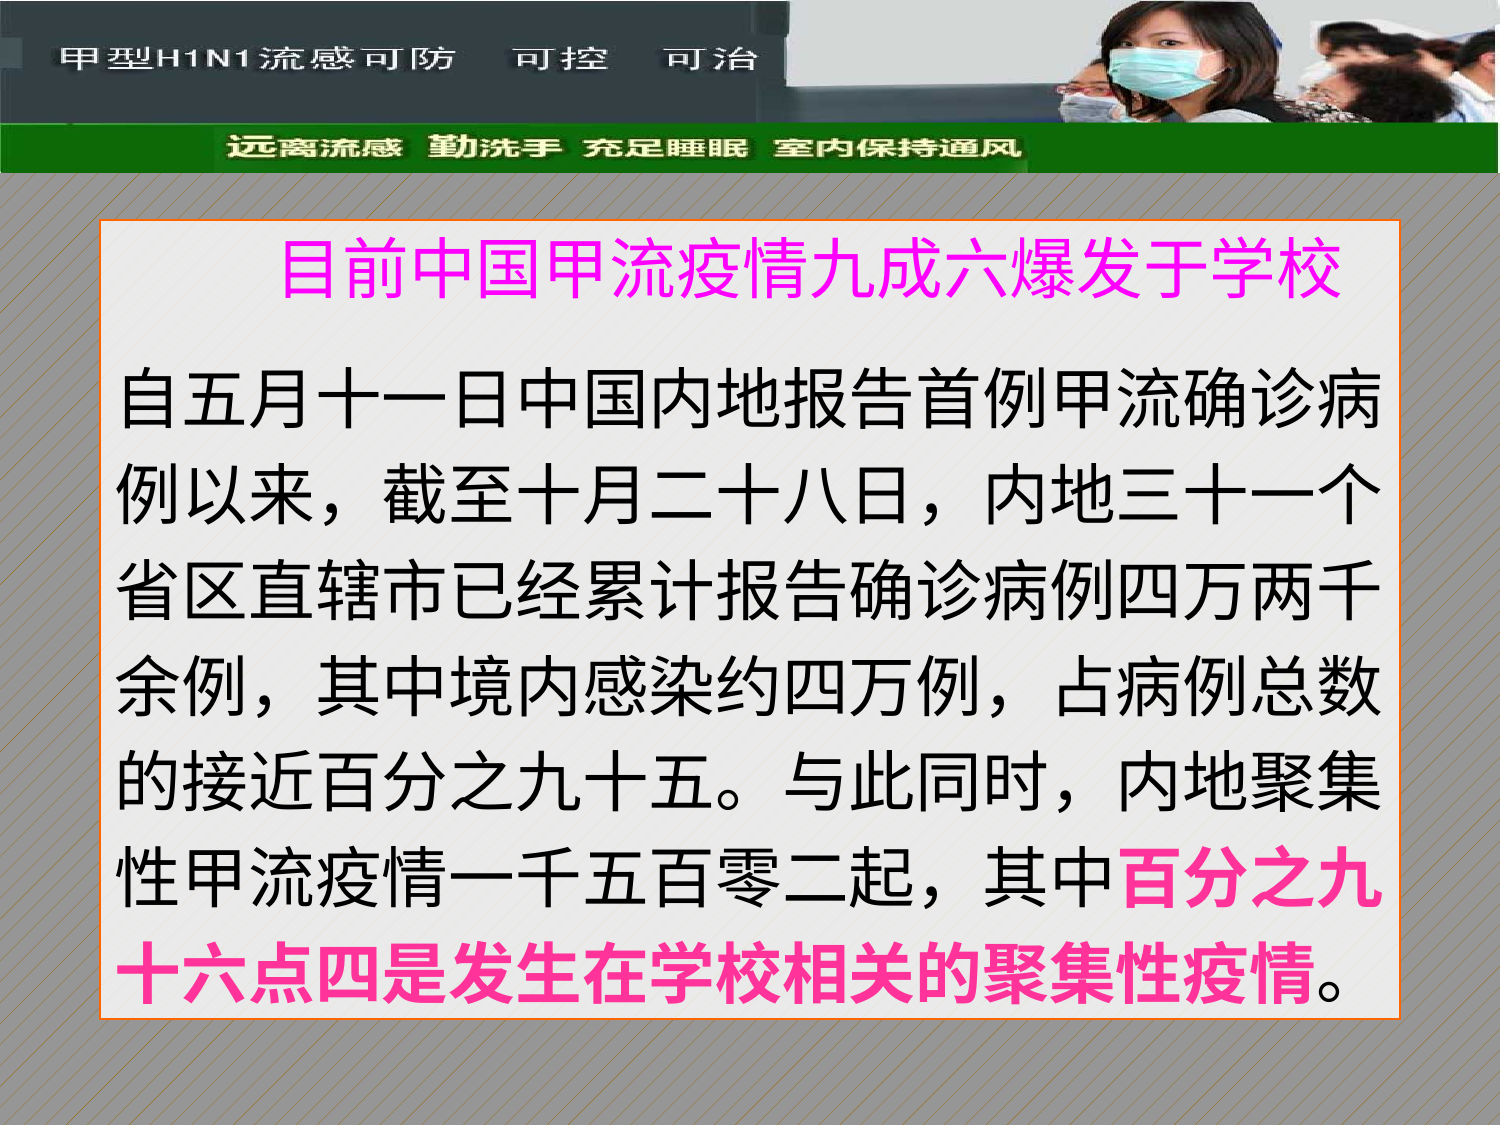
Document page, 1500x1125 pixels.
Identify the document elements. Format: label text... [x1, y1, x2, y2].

picture [0, 0, 1500, 173]
text_box 目前中国甲流疫情九成六爆发于学校 自五月十一日中国内地报告首例甲流确诊病例以来，截至十月二十八日，内地三十一个省区直辖市已经累计报告确诊病例四万两千余例，其中境内感染约四万例，占病例总数的接近百分之九十五。与此同时，内地聚集性甲流疫情一千五百零二起，其中百分之九十六点四是发生在学校相关的聚集性疫情。 [100, 219, 1400, 1020]
